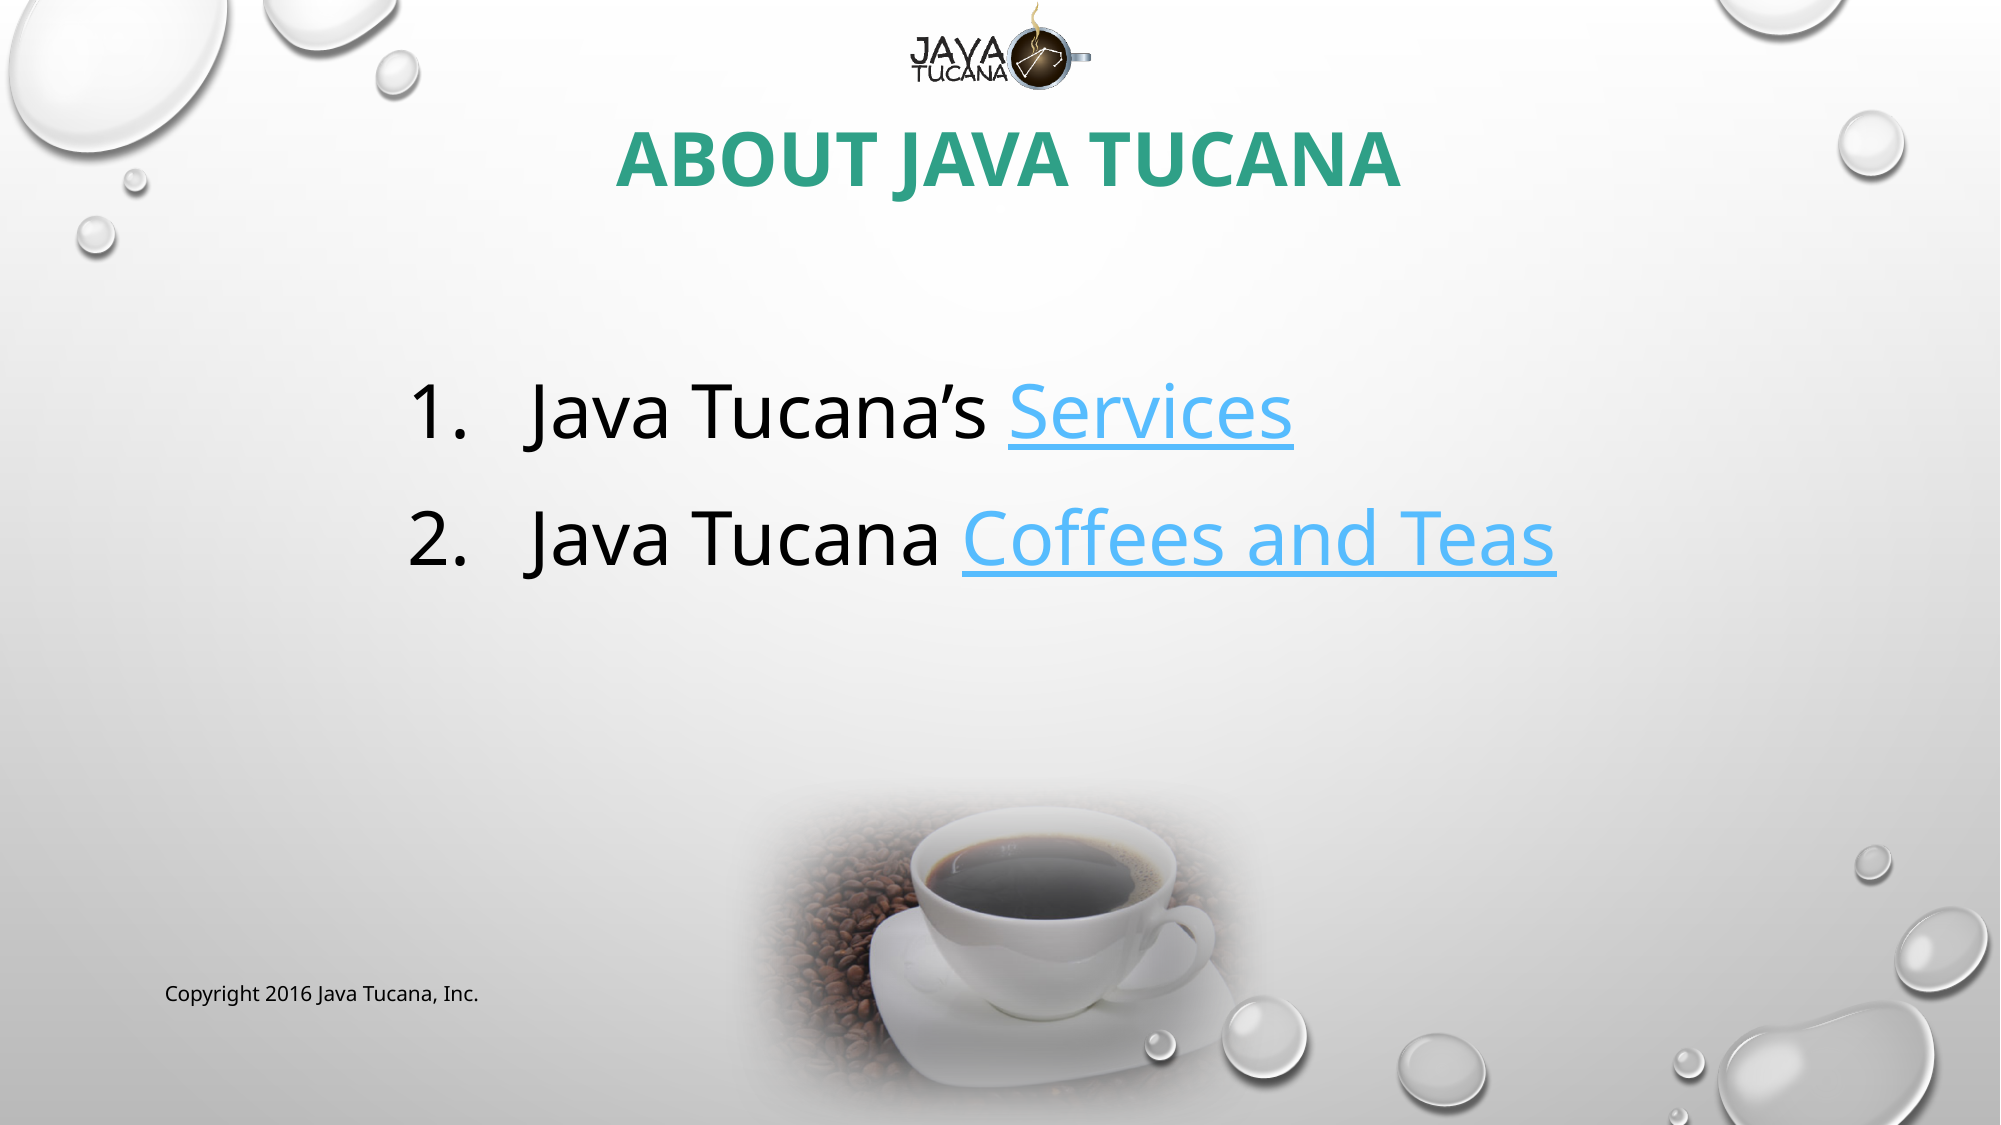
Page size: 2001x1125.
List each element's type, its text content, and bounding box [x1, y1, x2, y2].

picture [0, 0, 2000, 1125]
footer Copyright 2016 Java Tucana, Inc. [149, 965, 1245, 1025]
text_box Java Tucana’s Services Java Tucana Coffees and Teas [393, 356, 1625, 601]
title About Java Tucana [184, 42, 1835, 281]
